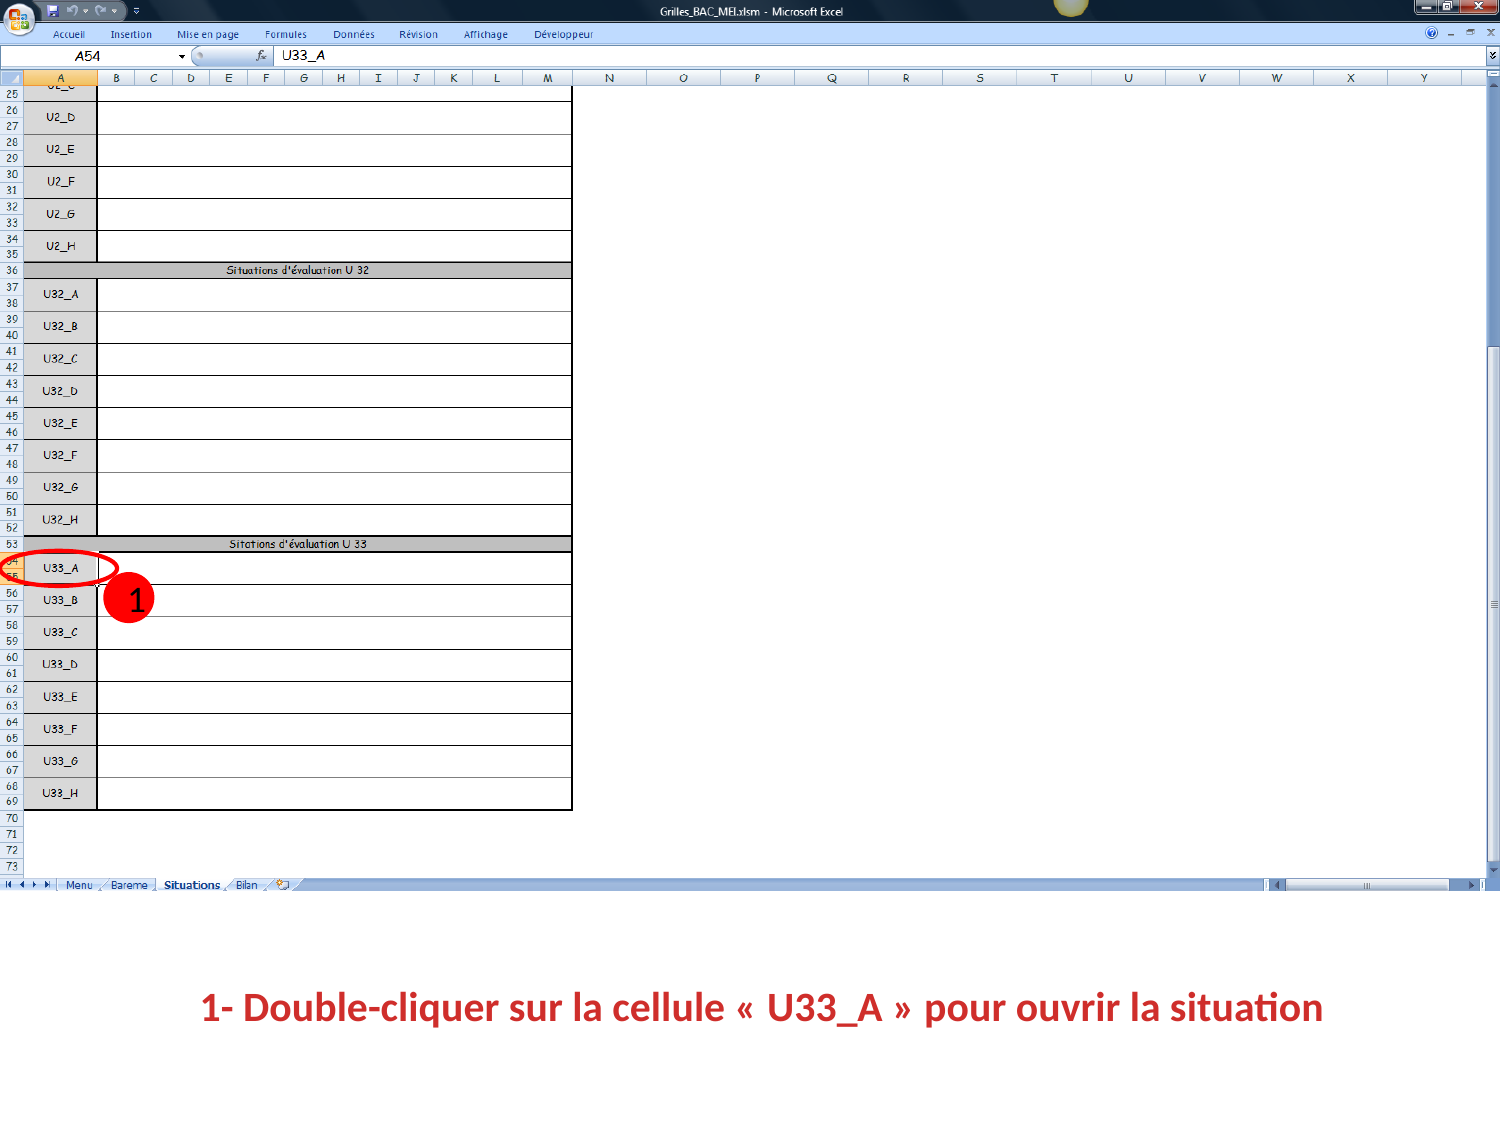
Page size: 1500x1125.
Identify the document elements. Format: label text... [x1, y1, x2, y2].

text_box 1- Double-cliquer sur la cellule « U33_A » pour ouvrir la situation [140, 972, 1383, 1038]
picture [0, 0, 1500, 891]
